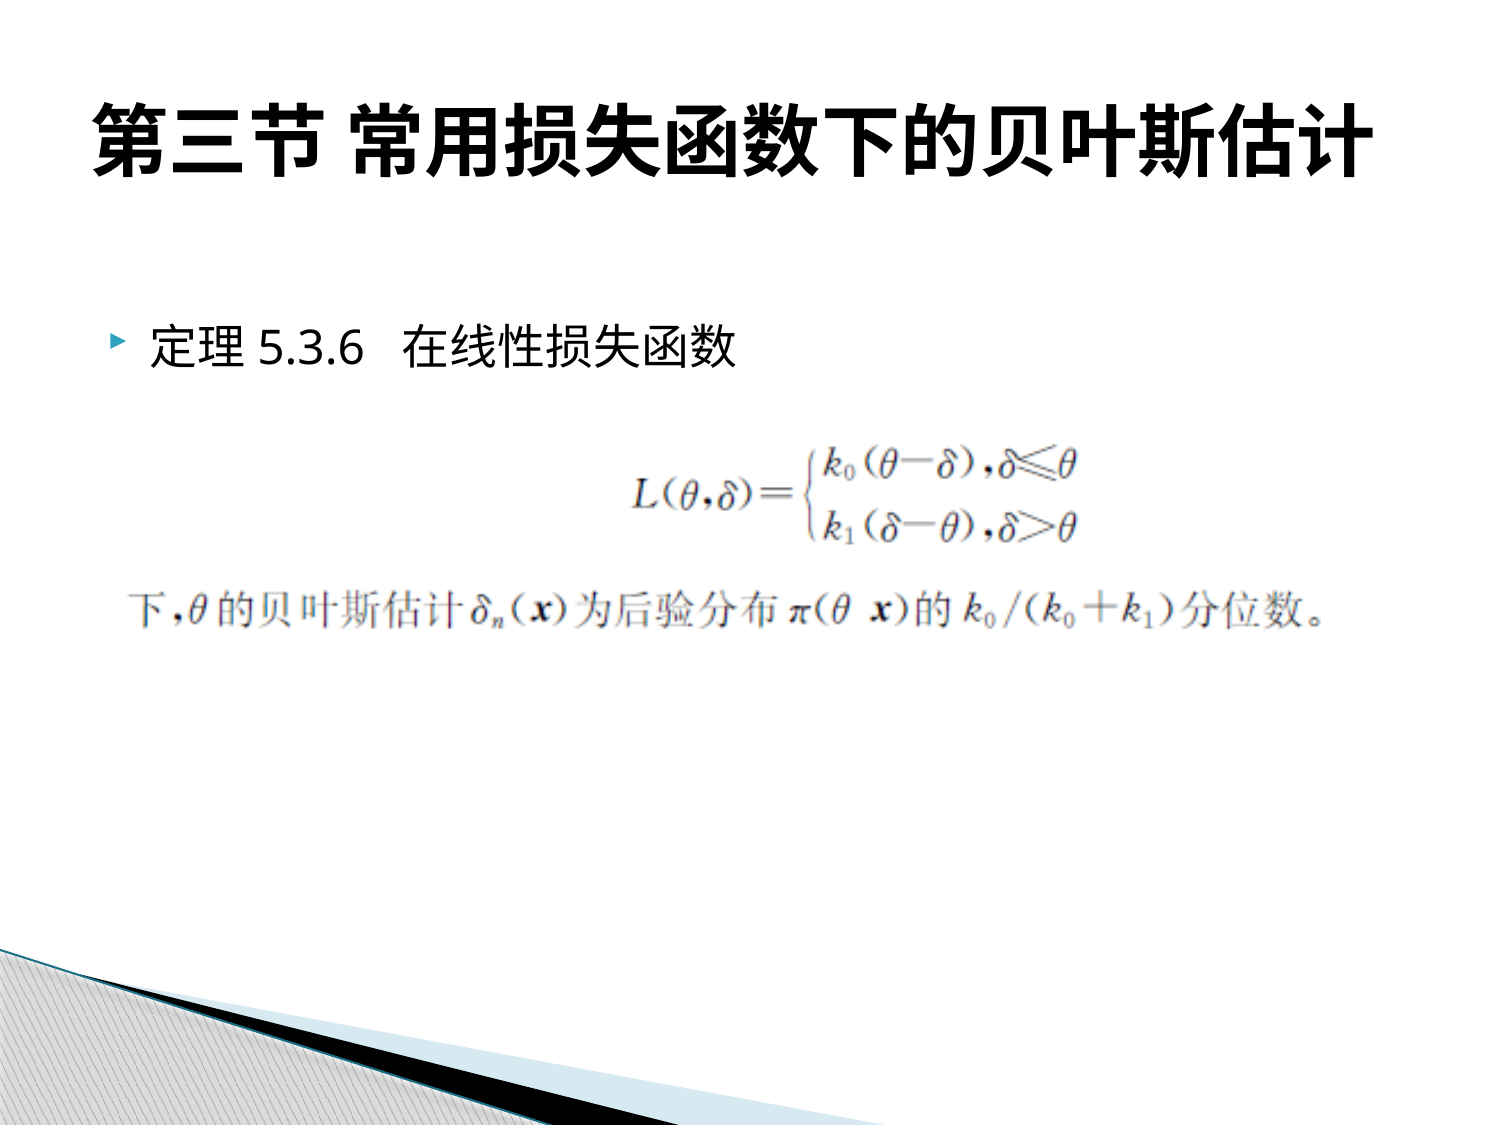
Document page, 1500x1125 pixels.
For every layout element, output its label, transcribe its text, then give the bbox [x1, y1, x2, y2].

list 定理5.3.6 在线性损失函数 [75, 243, 1425, 986]
title 第三节 常用损失函数下的贝叶斯估计 [75, 45, 1425, 233]
picture [105, 386, 1366, 645]
